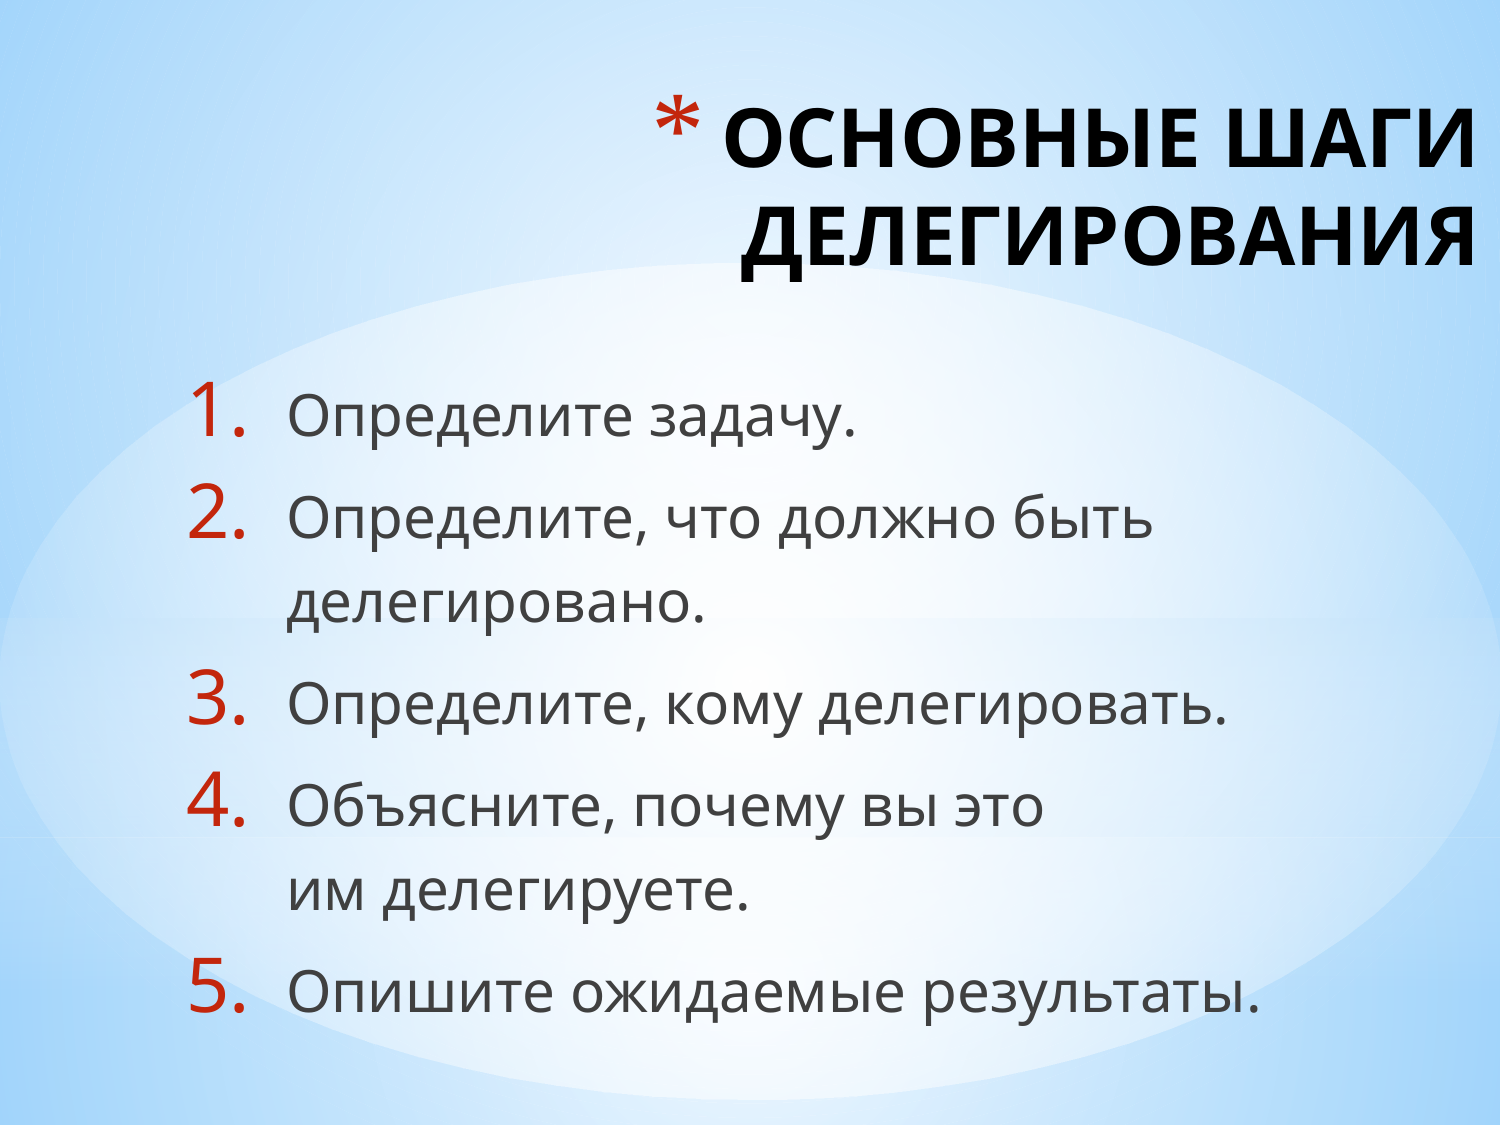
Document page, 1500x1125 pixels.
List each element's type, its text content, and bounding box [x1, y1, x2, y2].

list Определите задачу. Определите, что должно быть делегировано. Определите, кому делегировать. Объясните, почему вы это им делегируете. Опишите ожидаемые результаты. [171, 356, 1424, 1059]
title ОСНОВНЫЕ ШАГИ ДЕЛЕГИРОВАНИЯ [119, 78, 1495, 291]
